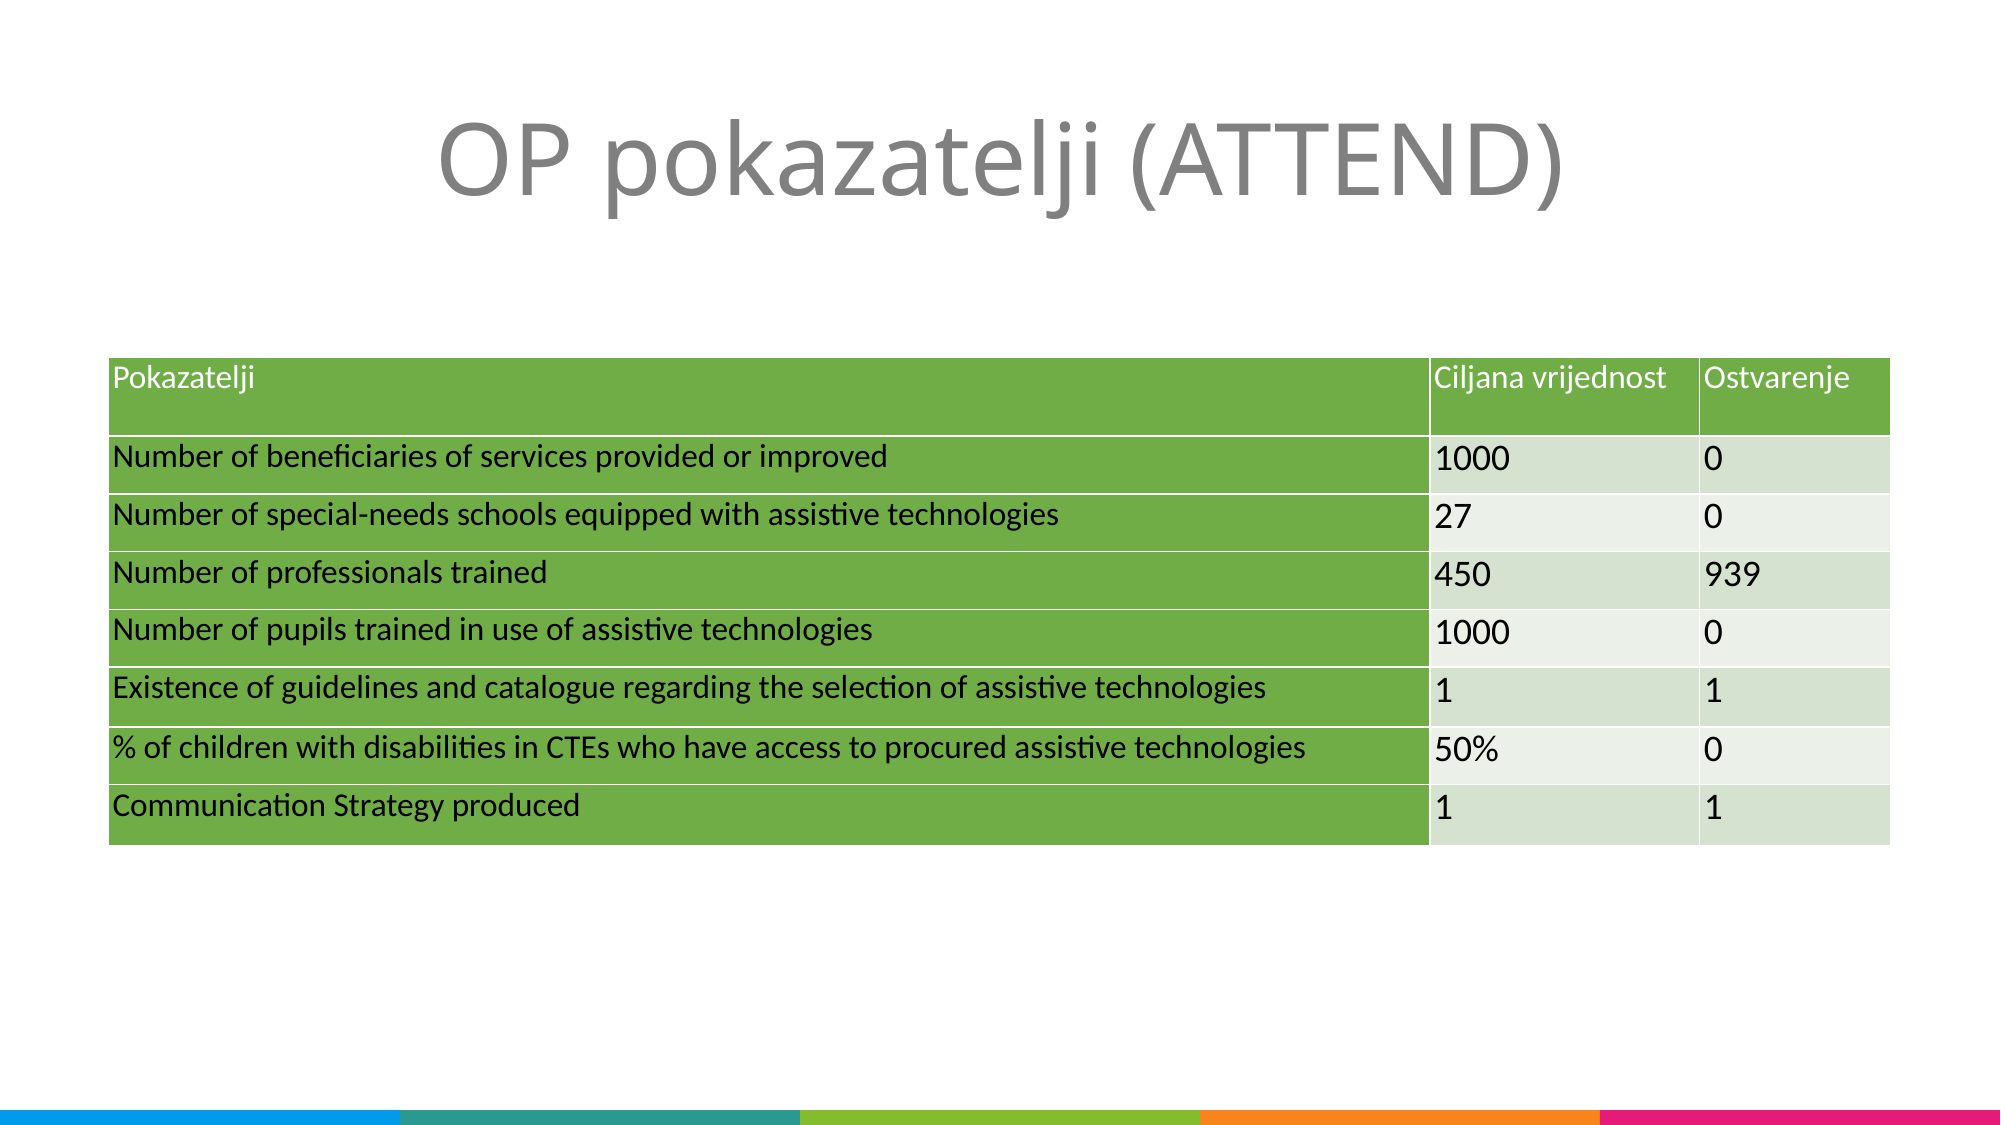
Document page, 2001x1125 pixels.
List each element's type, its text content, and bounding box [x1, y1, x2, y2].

table_cell Number of professionals trained [109, 552, 1429, 609]
text_box OP pokazatelji (ATTEND) [237, 87, 1764, 223]
table_header Ciljana vrijednost [1431, 358, 1699, 435]
table_cell 450 [1431, 552, 1699, 609]
table_cell 0 [1700, 728, 1890, 784]
table_cell 1000 [1431, 610, 1699, 666]
table_cell 0 [1700, 437, 1890, 493]
table_cell Existence of guidelines and catalogue regarding the selection of assistive technologies [109, 668, 1429, 726]
table_cell 27 [1431, 495, 1699, 551]
table_cell 0 [1700, 495, 1890, 551]
table_cell 50% [1431, 728, 1699, 784]
table_cell Communication Strategy produced [109, 785, 1429, 845]
table_cell 1 [1700, 668, 1890, 726]
table_cell Number of pupils trained in use of assistive technologies [109, 610, 1429, 666]
table_cell Number of beneficiaries of services provided or improved [109, 437, 1429, 493]
table_header Pokazatelji [109, 358, 1429, 435]
table_cell 1 [1431, 668, 1699, 726]
table_header Ostvarenje [1700, 358, 1890, 435]
table_cell 1 [1431, 785, 1699, 845]
table_cell 1 [1700, 785, 1890, 845]
text_box [88, 87, 1920, 1063]
table_cell Number of special-needs schools equipped with assistive technologies [109, 495, 1429, 551]
table_cell 0 [1700, 610, 1890, 666]
table_cell 1000 [1431, 437, 1699, 493]
table_cell % of children with disabilities in CTEs who have access to procured assistive technologies [109, 728, 1429, 784]
table_cell 939 [1700, 552, 1890, 609]
